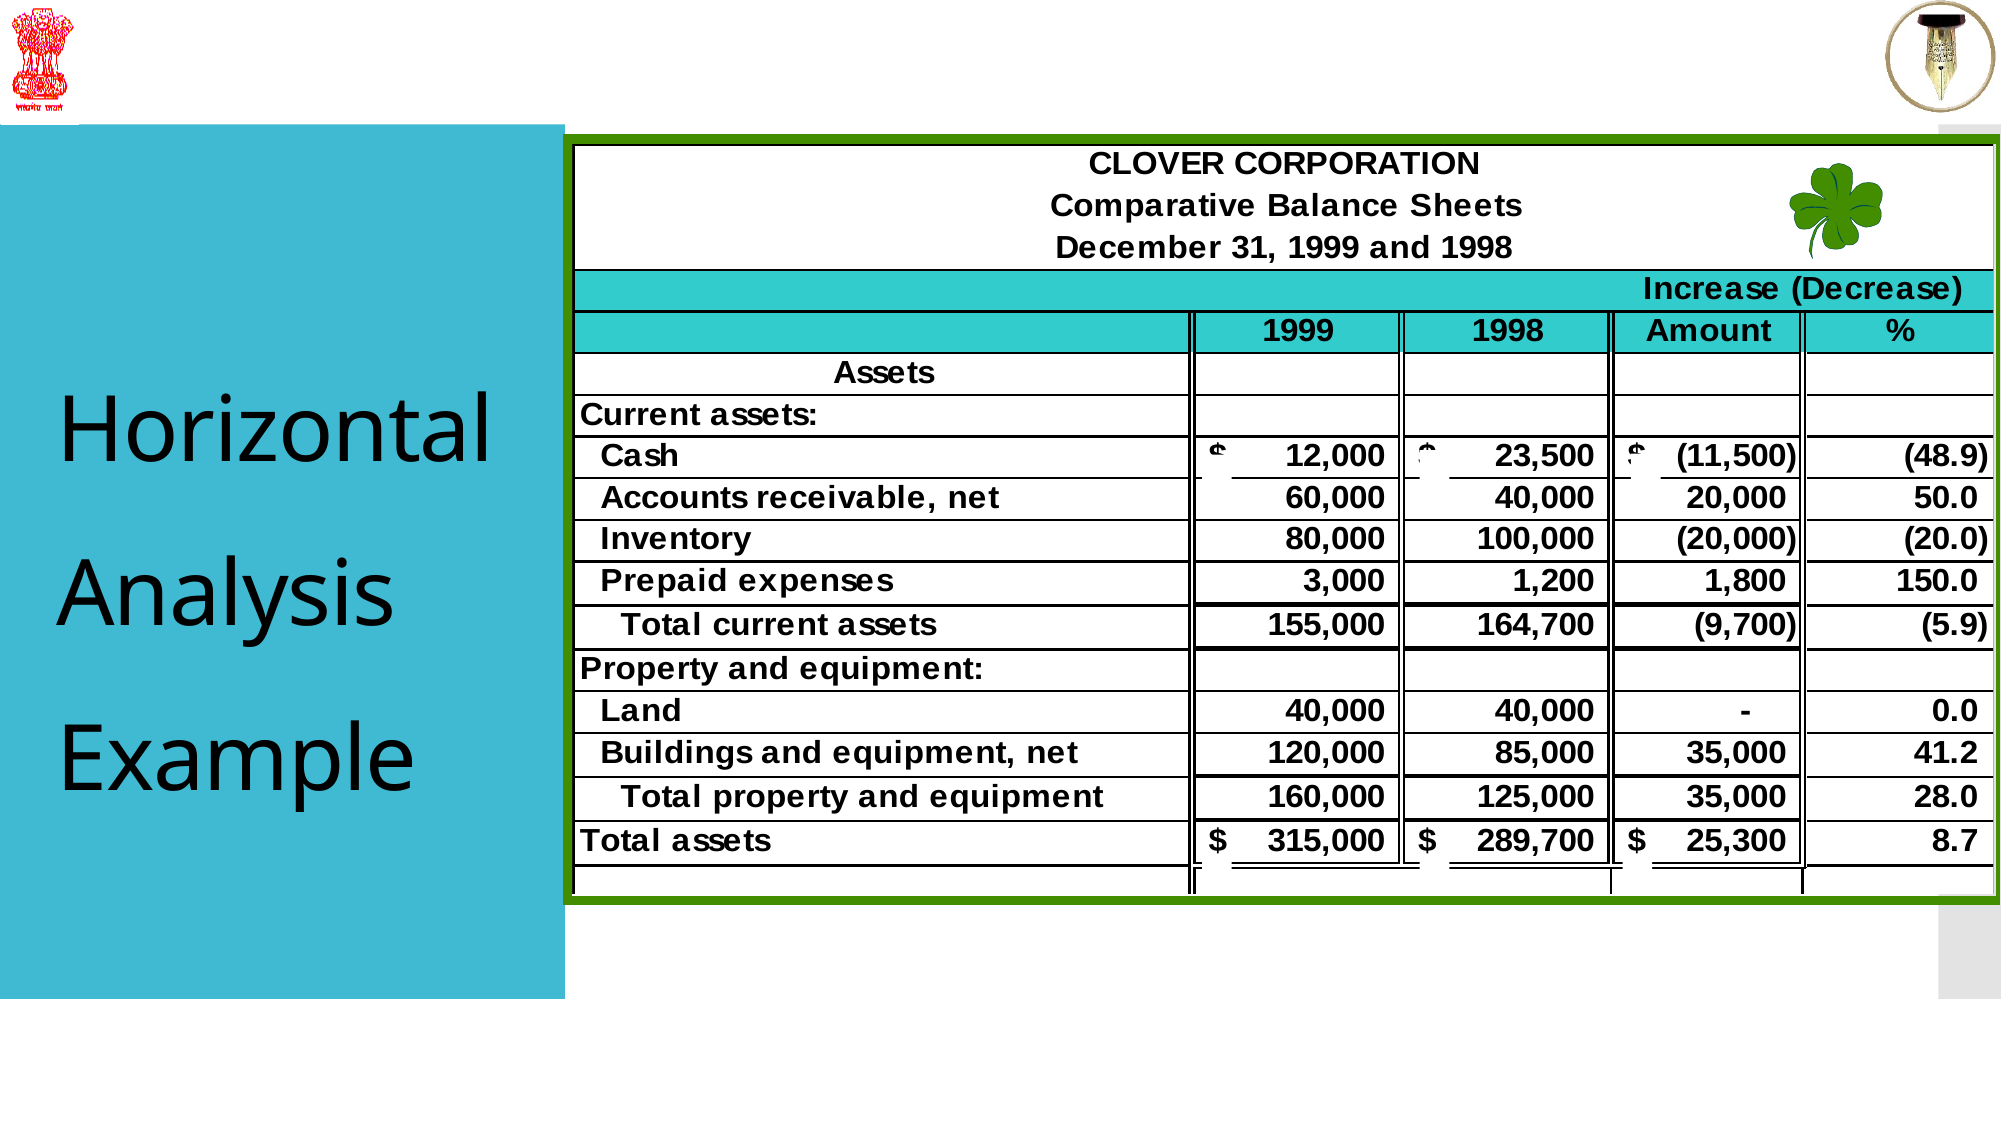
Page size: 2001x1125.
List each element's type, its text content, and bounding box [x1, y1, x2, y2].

title Horizontal Analysis Example [41, 184, 525, 940]
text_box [1789, 162, 1883, 259]
picture [1884, 0, 1996, 113]
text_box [0, 0, 79, 125]
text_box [572, 143, 1996, 897]
